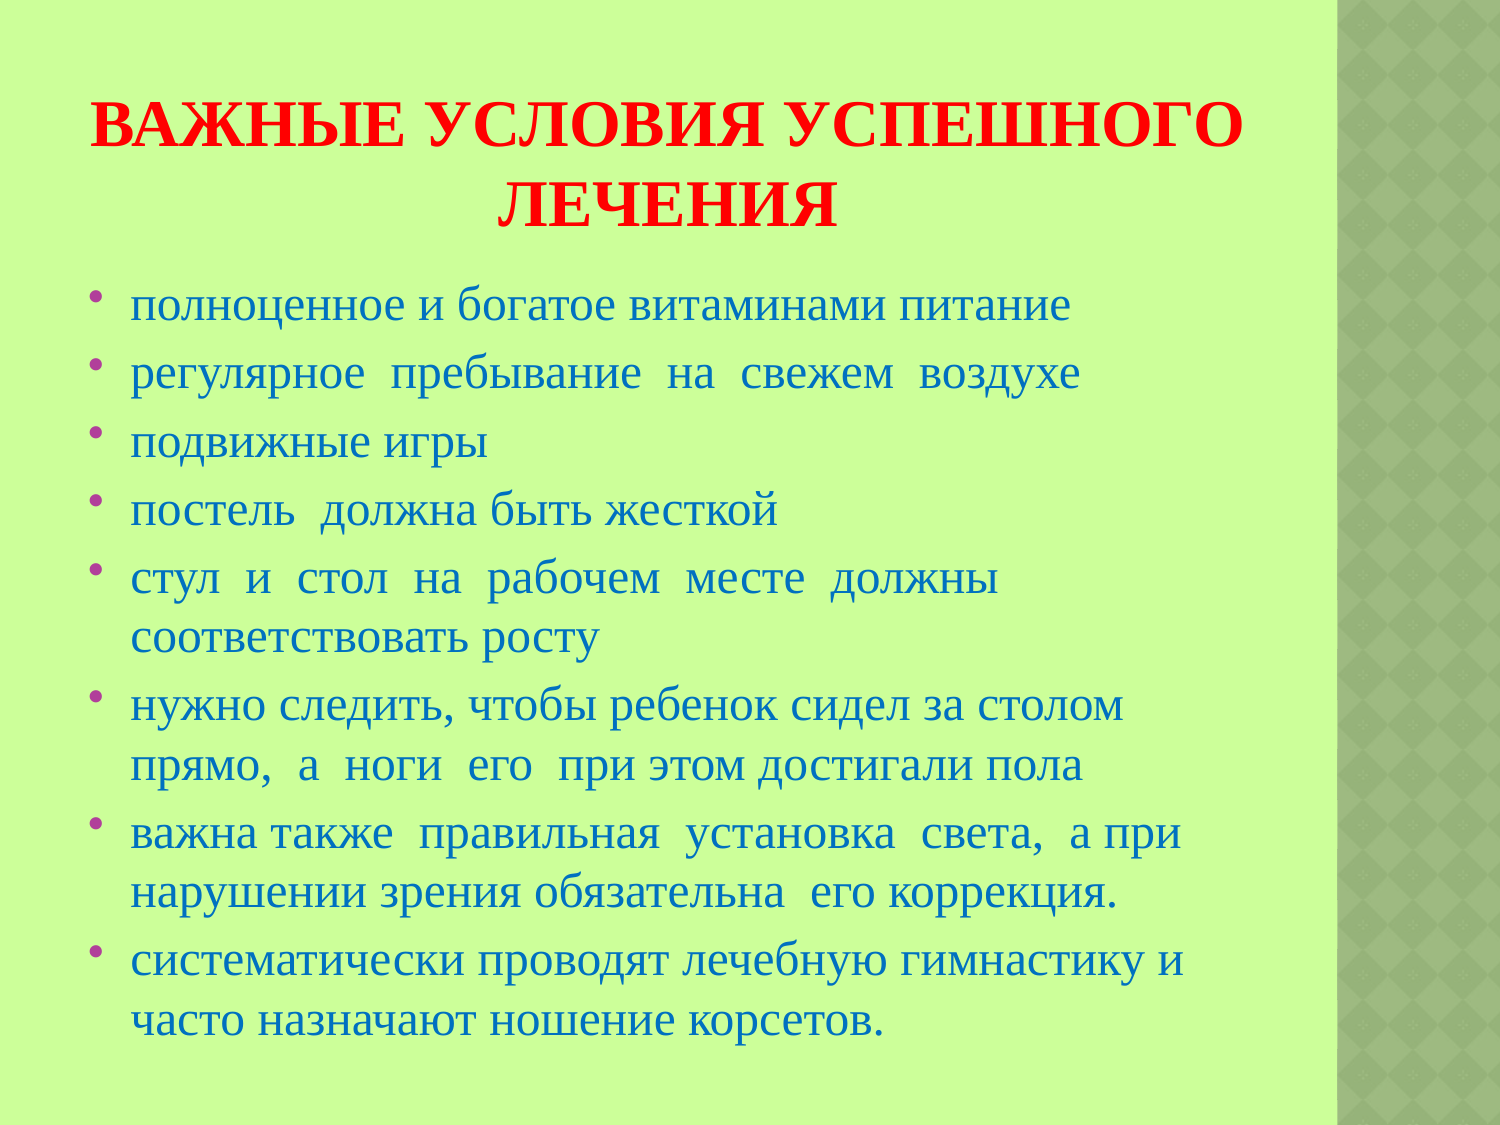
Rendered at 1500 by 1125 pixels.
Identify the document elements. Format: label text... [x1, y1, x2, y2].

title Важные условия успешного лечения [75, 52, 1263, 240]
list полноценное и богатое витаминами питание регулярное пребывание на свежем воздухе подвижные игры постель должна быть жесткой стул и стол на рабочем месте должны соответствовать росту нужно следить, чтобы ребенок сидел за столом прямо, а ноги его при этом достигали пола важна также правильная установка света, а при нарушении зрения обязательна его коррекция. систематически проводят лечебную гимнастику и часто назначают ношение корсетов. [75, 264, 1263, 1059]
